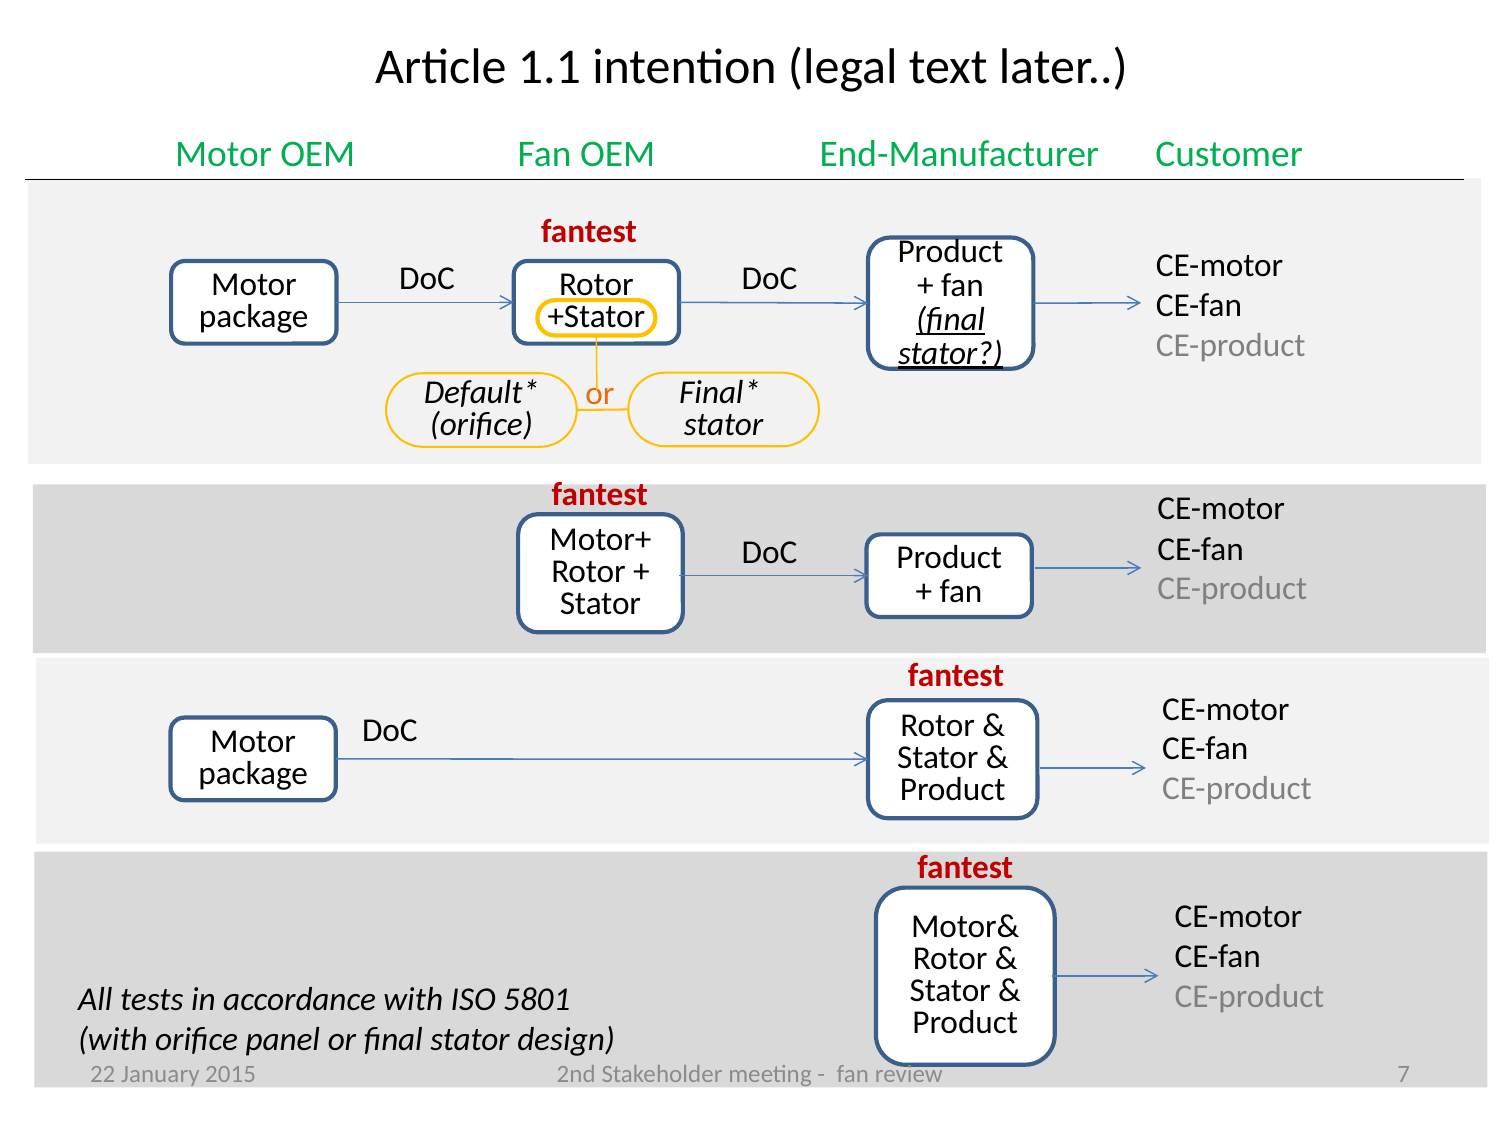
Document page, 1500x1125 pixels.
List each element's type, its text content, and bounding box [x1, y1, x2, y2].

table_cell 50 [1130, 306, 1140, 310]
text_box Customer [1140, 121, 1319, 179]
text_box Rotor +Stator [511, 258, 682, 346]
text_box [31, 482, 1488, 655]
footer 2nd Stakeholder meeting - fan review [512, 1042, 988, 1103]
text_box Motor& Rotor & Stator & Product [873, 885, 1057, 1067]
text_box DoC [726, 249, 813, 300]
text_box Motor package [169, 258, 339, 346]
text_box Product + fan [864, 532, 1034, 620]
text_box DoC [726, 522, 813, 574]
text_box fantest [902, 837, 1029, 893]
text_box [34, 656, 1491, 846]
text_box Motor package [168, 715, 338, 803]
text_box fantest [893, 645, 1020, 701]
text_box CE-motor CE-fan CE-product [1159, 887, 1340, 1022]
text_box Product + fan (final stator?) [865, 235, 1036, 371]
text_box DoC [384, 249, 470, 301]
text_box DoC [347, 700, 433, 756]
title Article 1.1 intention (legal text later..) [76, 0, 1427, 158]
text_box Fan OEM [502, 121, 671, 179]
text_box Final* stator [627, 370, 822, 449]
table_cell 50 [1036, 304, 1134, 310]
text_box [32, 849, 902, 1090]
table_cell B, D [577, 411, 626, 416]
text_box CE-motor CE-fan CE-product [1147, 679, 1328, 814]
slide_number 7 [1074, 1042, 1425, 1103]
text_box [535, 298, 658, 338]
text_box End-Manufacturer [804, 121, 1115, 179]
table_cell 50 [682, 304, 861, 309]
text_box Motor OEM [160, 121, 371, 179]
text_box or [570, 363, 630, 419]
text_box All tests in accordance with ISO 5801 (with orifice panel or final stator design) [63, 969, 631, 1064]
text_box Rotor & Stator & Product [865, 698, 1040, 821]
text_box Motor+ Rotor + Stator [516, 512, 685, 635]
text_box [26, 176, 1483, 466]
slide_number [75, 1042, 425, 1103]
text_box CE-motor CE-fan CE-product [1141, 235, 1321, 371]
text_box fantest [526, 201, 653, 257]
text_box fantest [536, 464, 663, 520]
text_box CE-motor CE-fan CE-product [1142, 479, 1323, 614]
text_box [988, 849, 1489, 1090]
text_box Default* (orifice) [383, 371, 578, 449]
